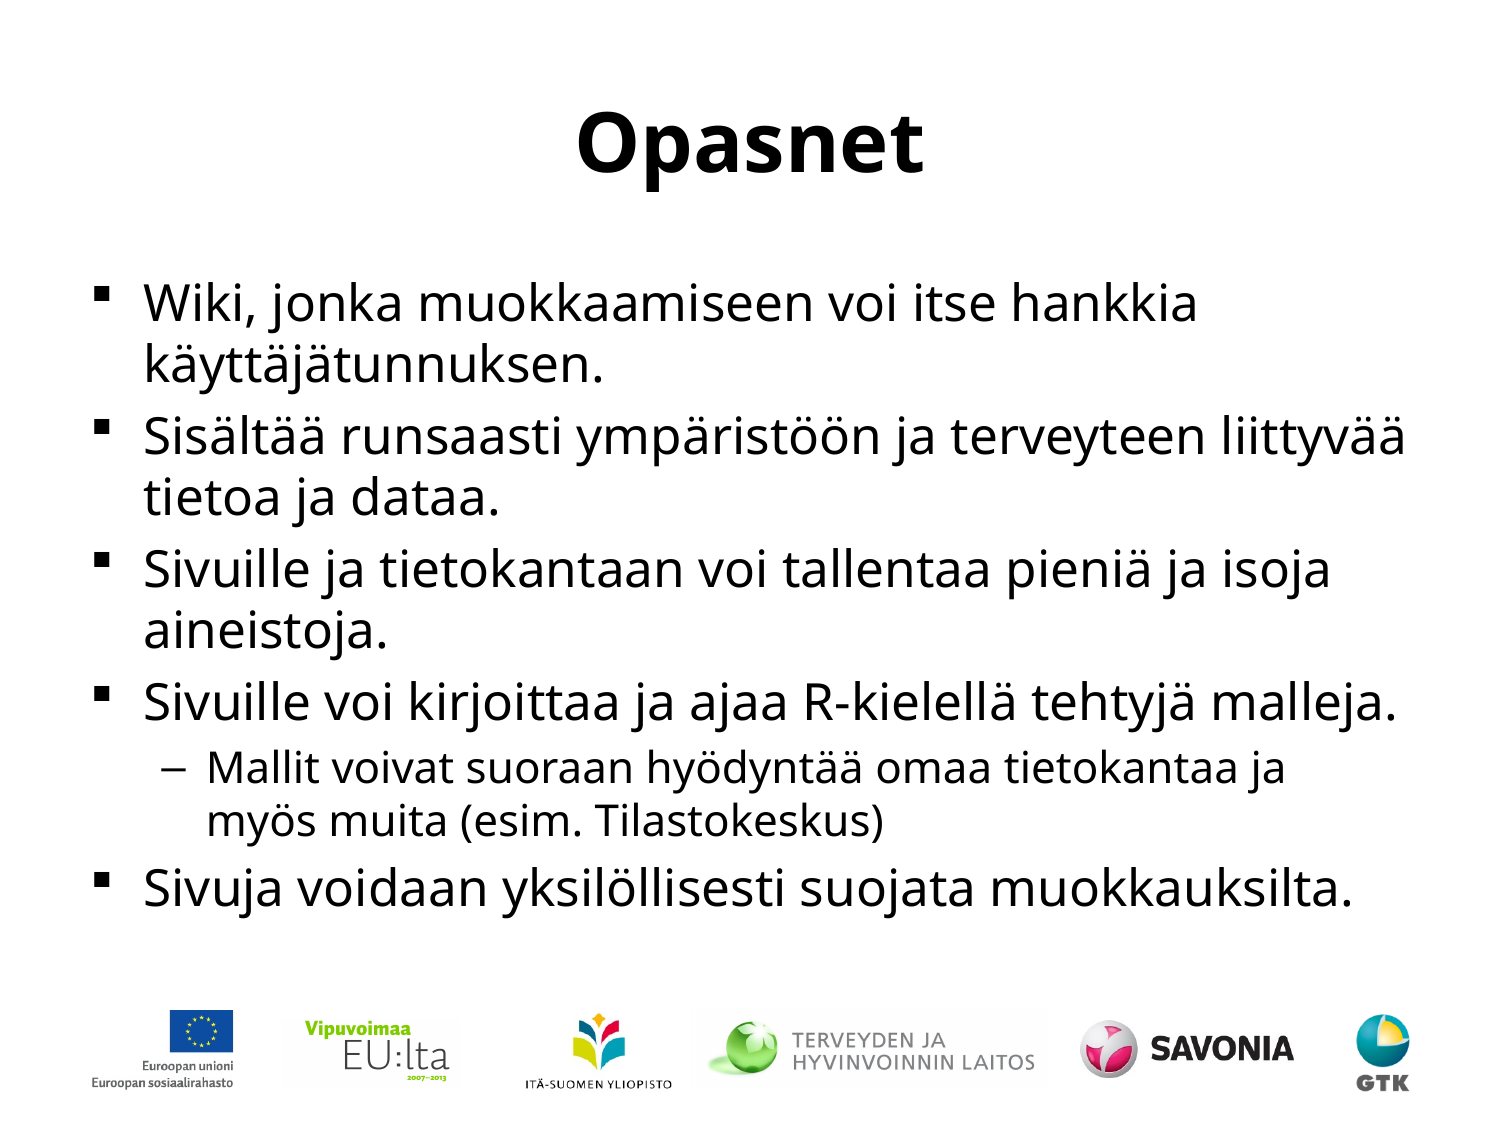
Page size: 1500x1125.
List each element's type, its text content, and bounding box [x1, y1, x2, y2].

picture [1353, 1011, 1412, 1094]
picture [88, 1010, 234, 1105]
title Opasnet [75, 45, 1425, 233]
picture [1080, 1020, 1294, 1078]
list Wiki, jonka muokkaamiseen voi itse hankkia käyttäjätunnuksen. Sisältää runsaasti ympäristöön ja terveyteen liittyvää tietoa ja dataa. Sivuille ja tietokantaan voi tallentaa pieniä ja isoja aineistoja. Sivuille voi kirjoittaa ja ajaa R-kielellä tehtyjä malleja. Mallit voivat suoraan hyödyntää omaa tietokantaa ja myös muita (esim. Tilastokeskus) Sivuja voidaan yksilöllisesti suojata muokkauksilta. [75, 262, 1425, 976]
picture [505, 993, 1049, 1112]
picture [282, 1019, 460, 1088]
